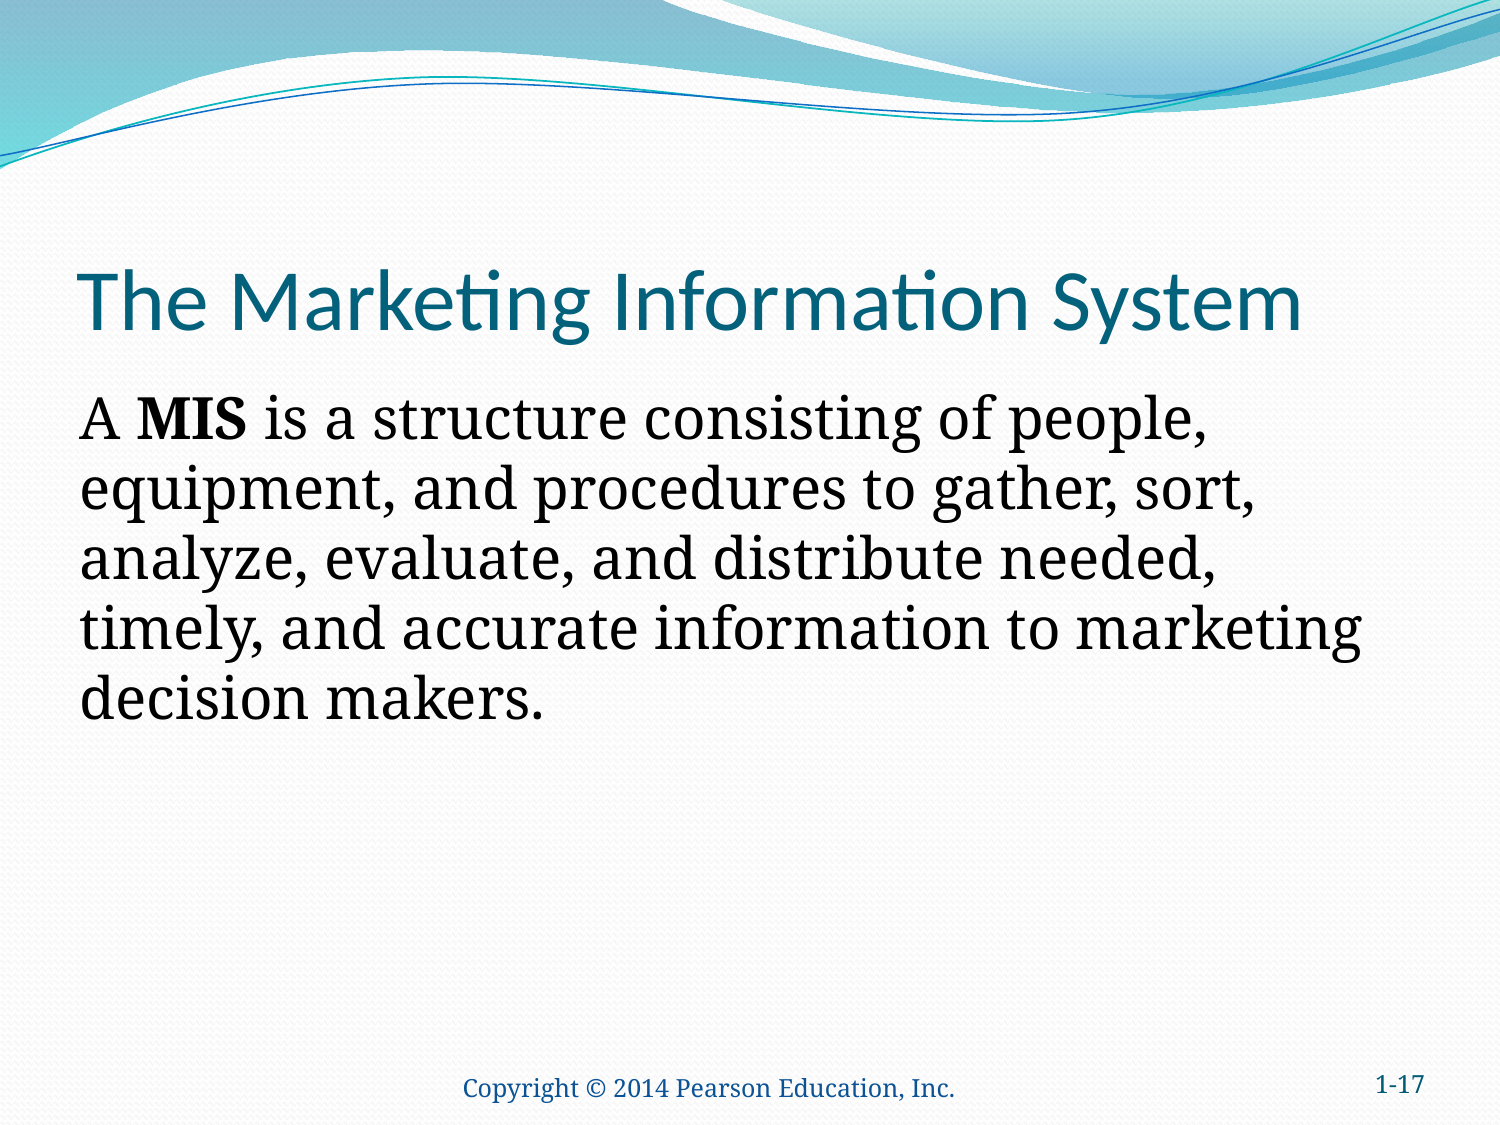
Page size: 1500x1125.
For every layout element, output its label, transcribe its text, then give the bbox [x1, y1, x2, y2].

title The Marketing Information System [76, 160, 1428, 349]
footer Copyright © 2014 Pearson Education, Inc. [437, 1042, 988, 1103]
list A MIS is a structure consisting of people, equipment, and procedures to gather, sort, analyze, evaluate, and distribute needed, timely, and accurate information to marketing decision makers. [64, 373, 1416, 1094]
slide_number 1-17 [1299, 1042, 1425, 1103]
